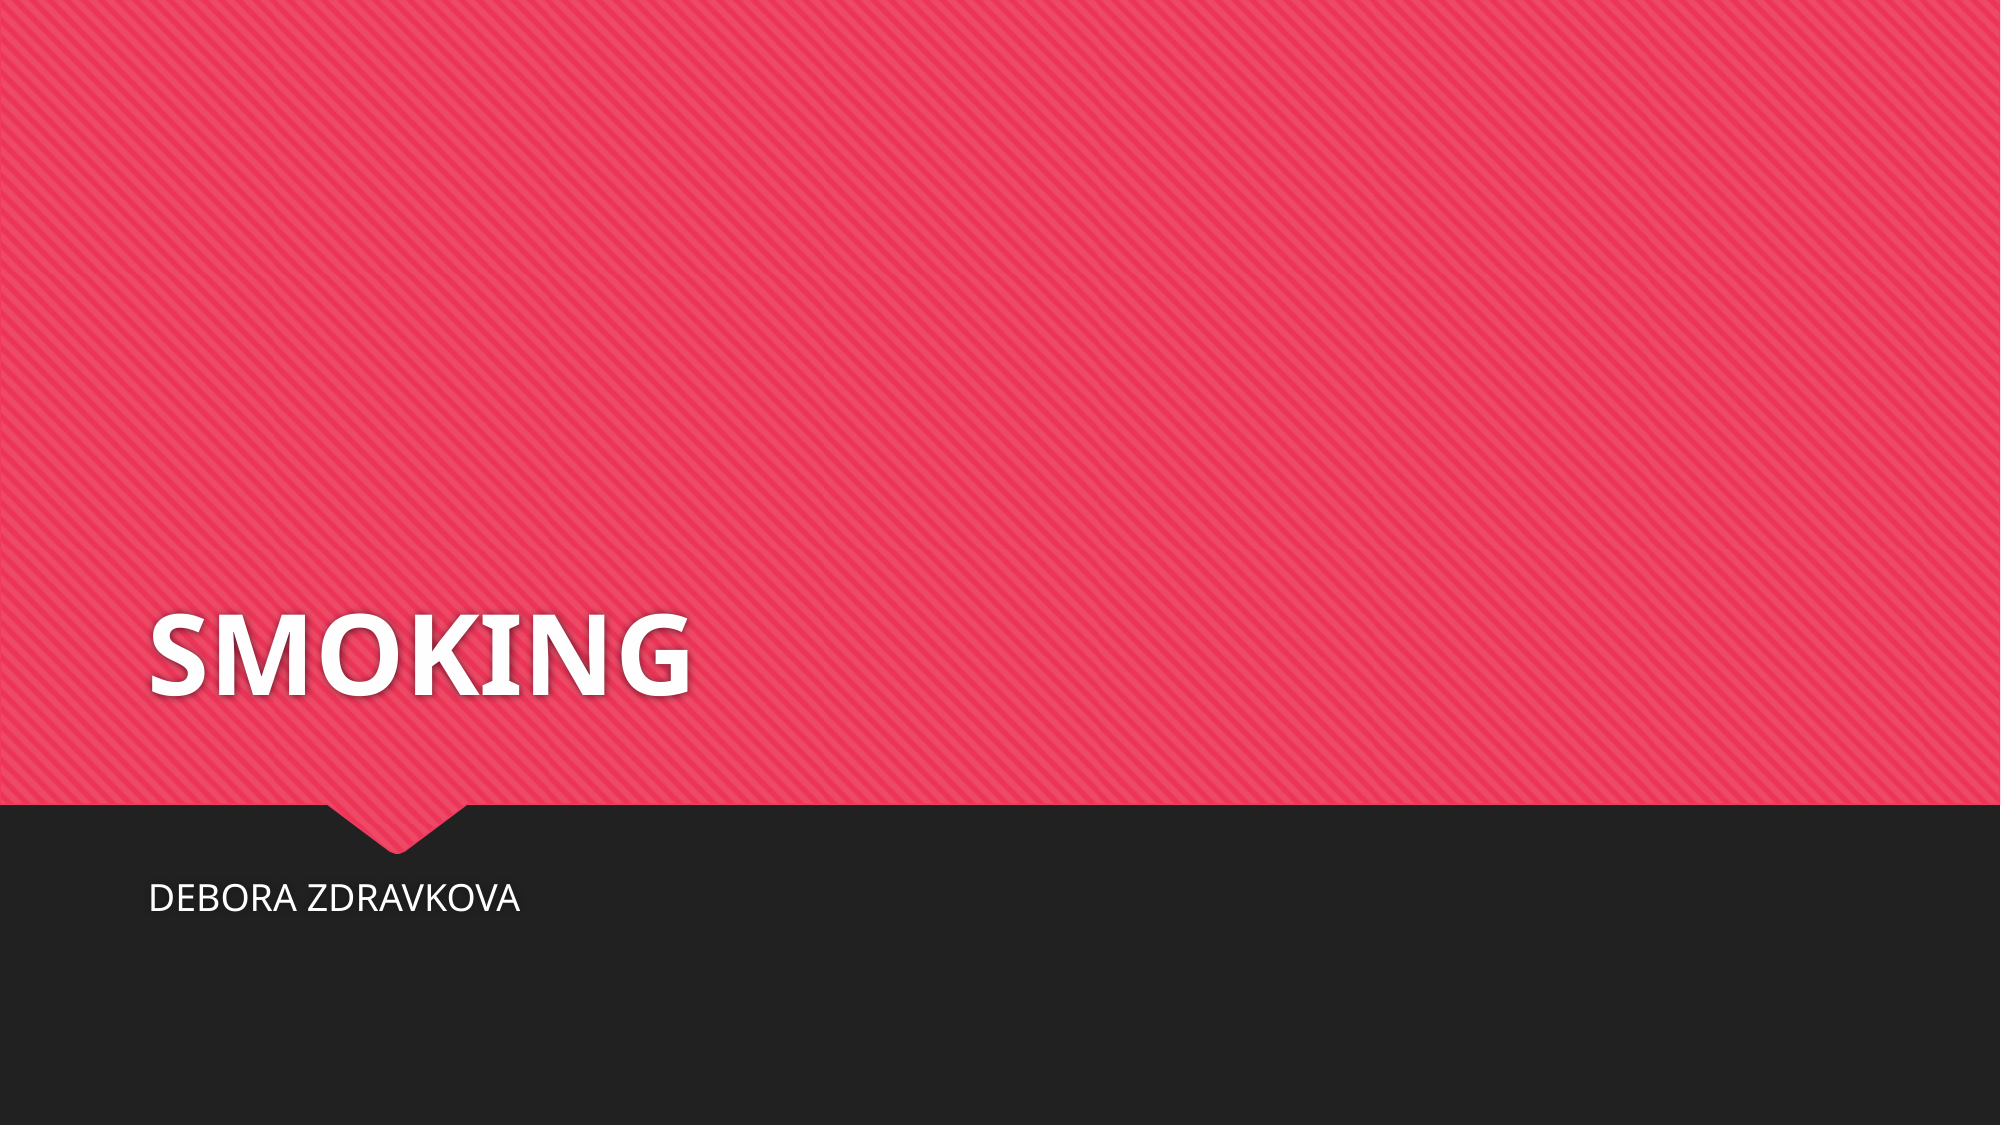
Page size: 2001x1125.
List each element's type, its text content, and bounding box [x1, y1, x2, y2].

subtitle DEBORA ZDRAVKOVA [132, 866, 1868, 938]
title SMOKING [132, 237, 1868, 726]
